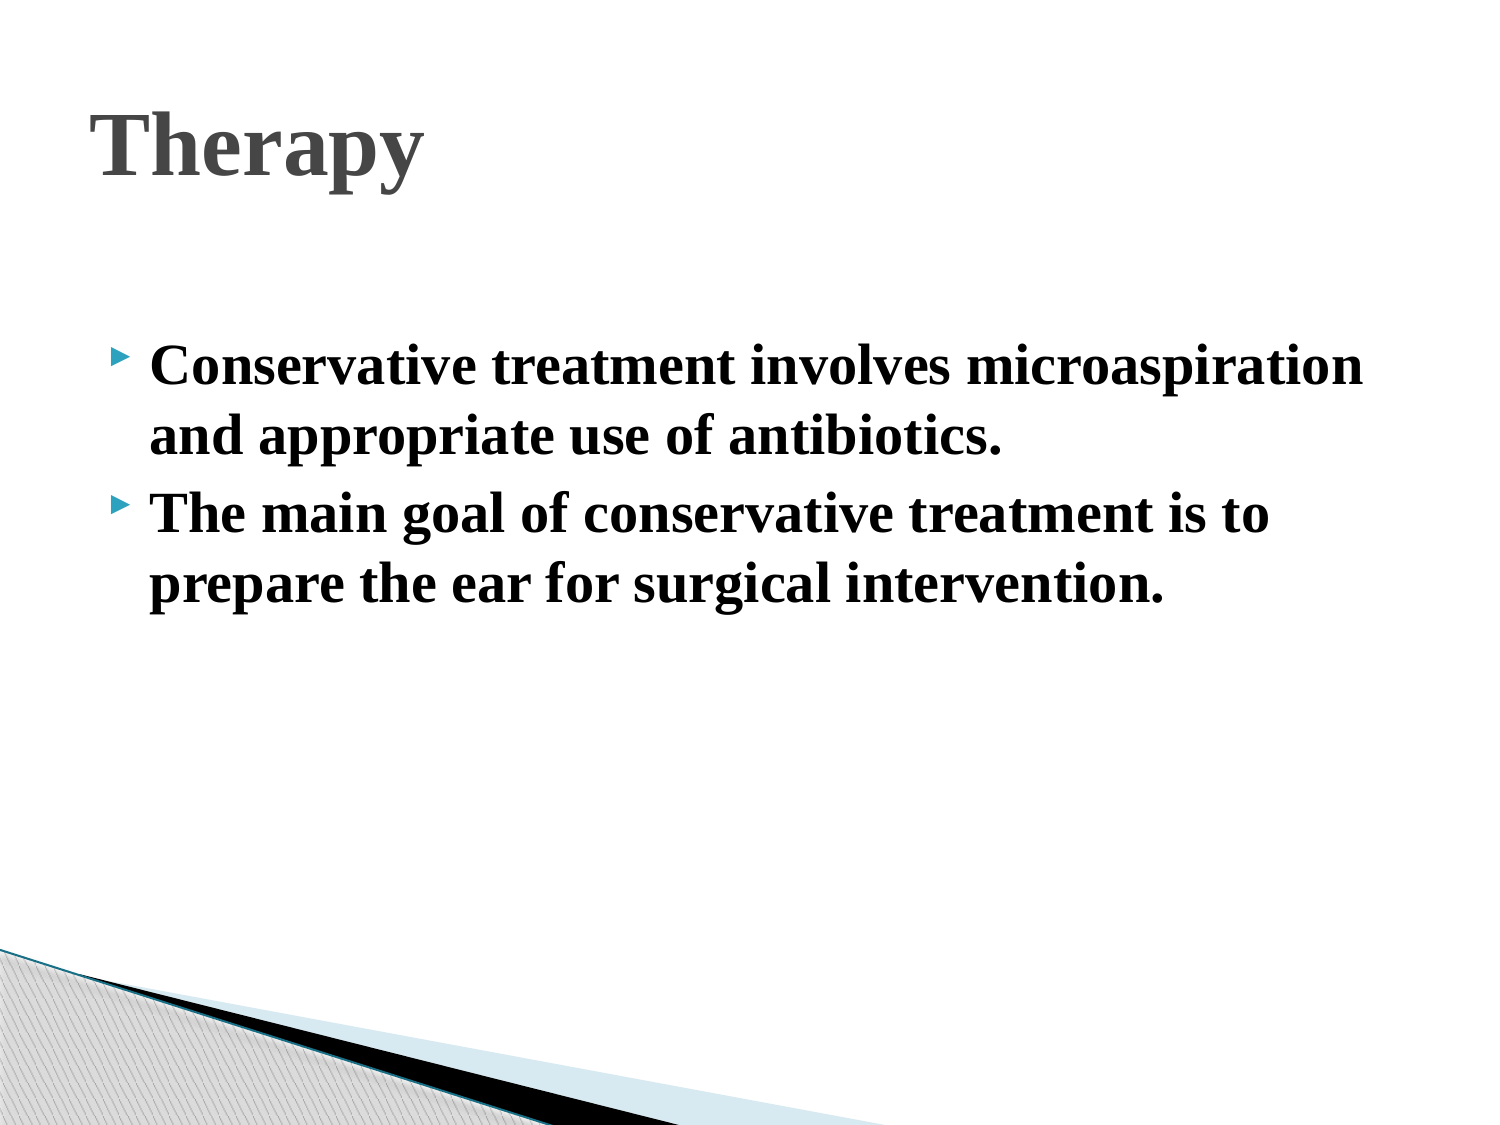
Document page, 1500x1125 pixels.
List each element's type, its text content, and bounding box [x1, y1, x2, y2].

title Therapy [75, 45, 1425, 233]
list Conservative treatment involves microaspiration and appropriate use of antibiotics. The main goal of conservative treatment is to prepare the ear for surgical intervention. [75, 243, 1425, 986]
